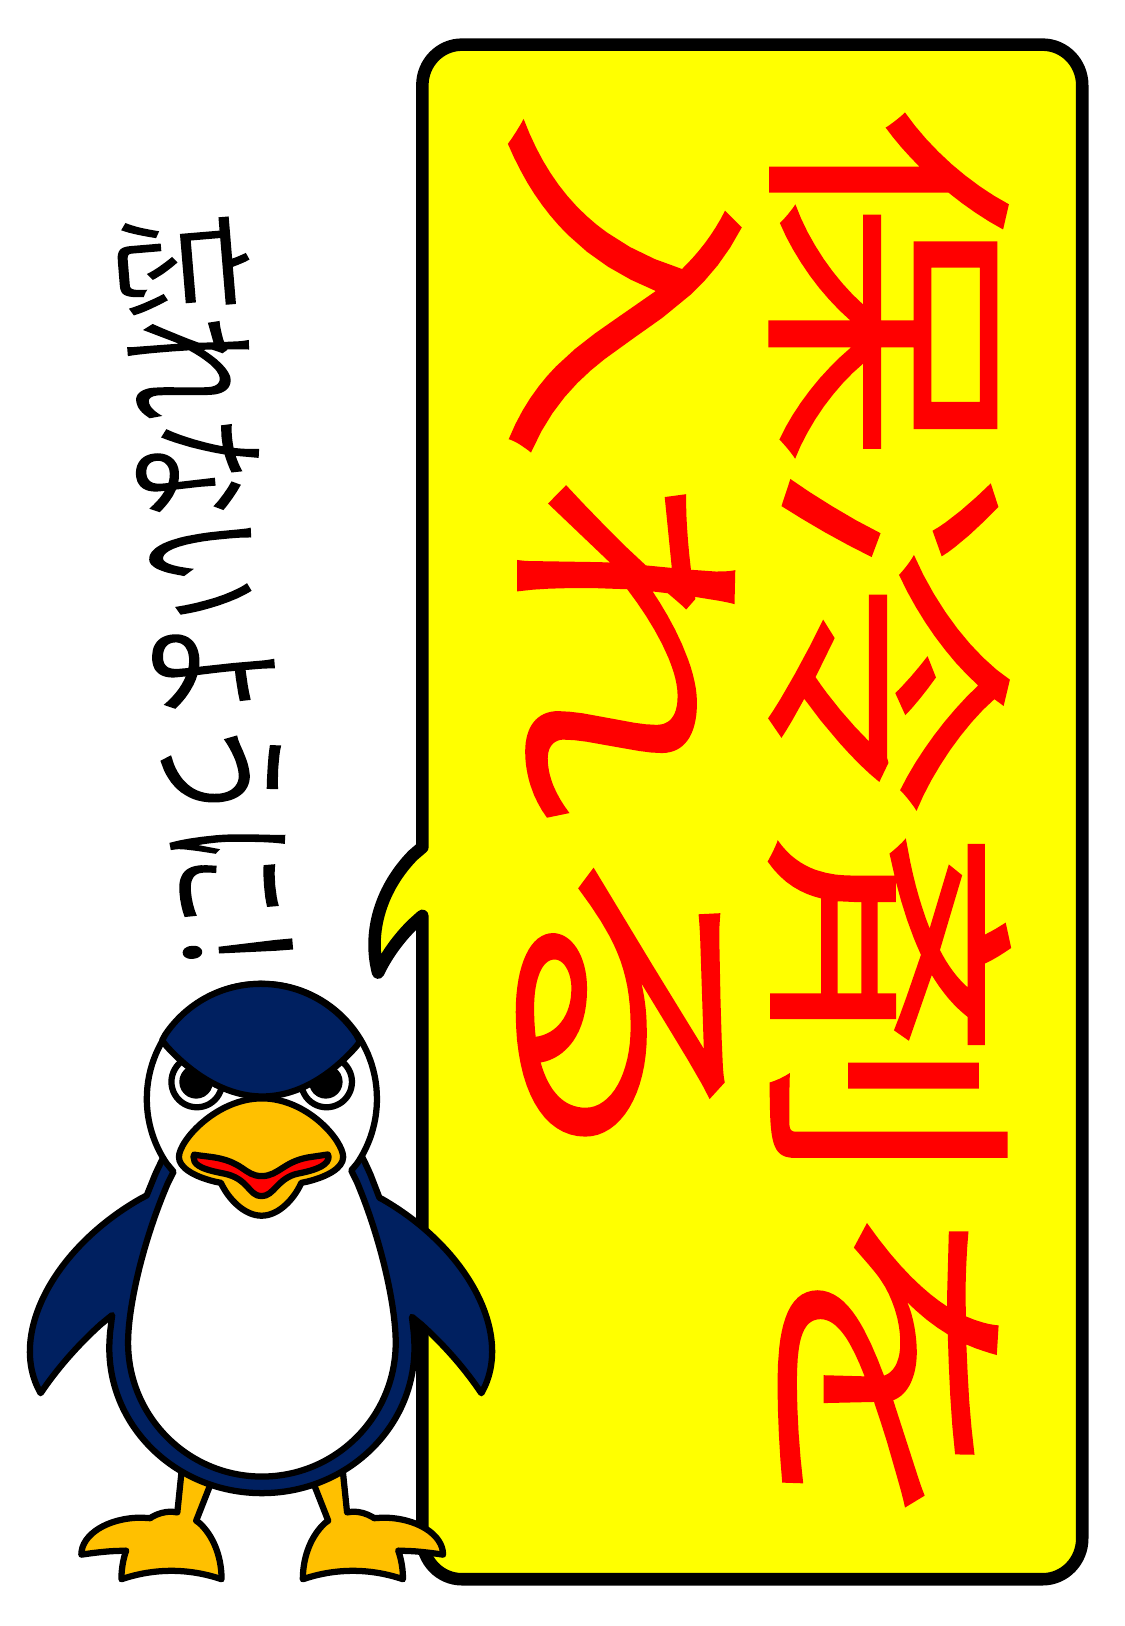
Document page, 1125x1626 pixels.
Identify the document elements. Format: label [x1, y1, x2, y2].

text_box [29, 983, 493, 1580]
text_box [372, 42, 1085, 1582]
